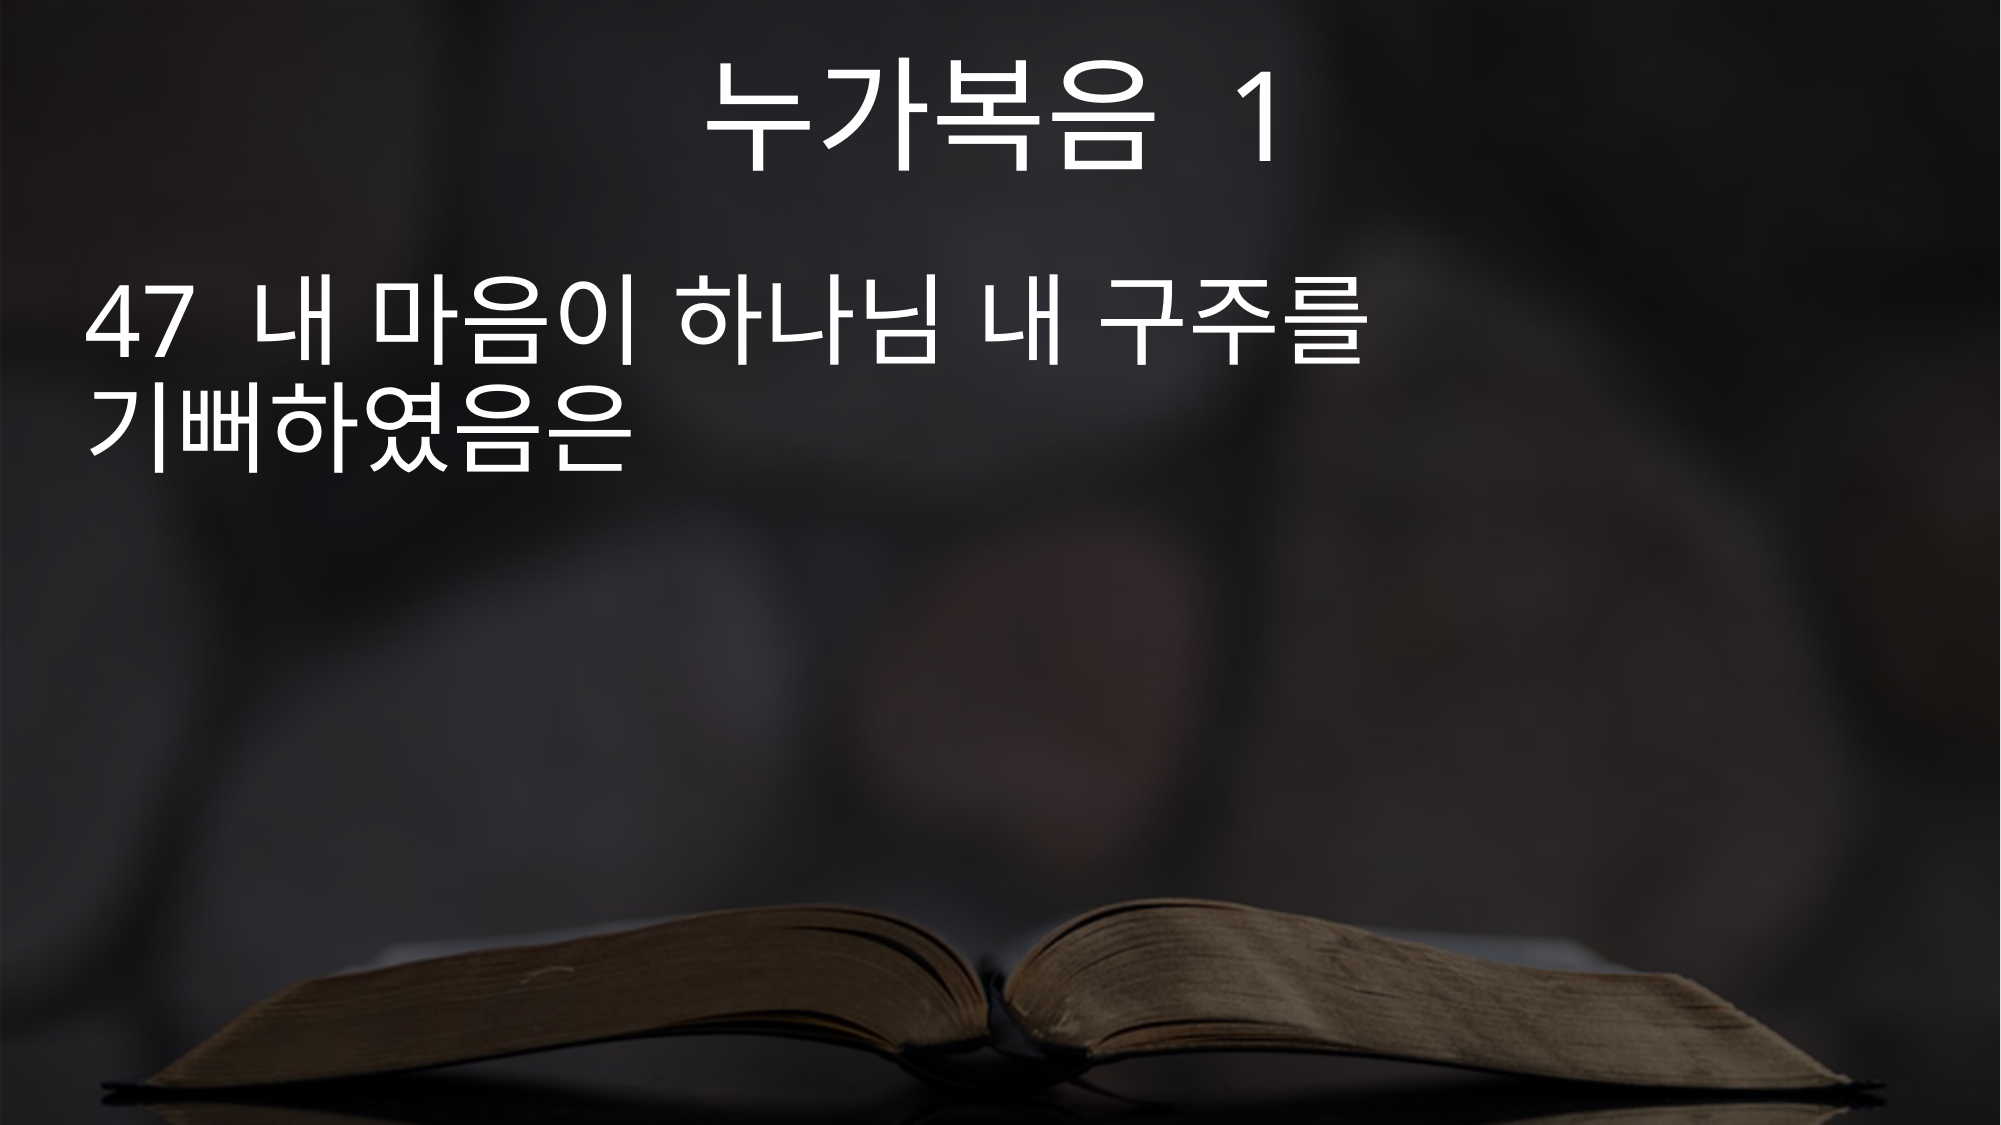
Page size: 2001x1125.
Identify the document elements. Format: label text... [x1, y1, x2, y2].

list 47 내 마음이 하나님 내 구주를 기뻐하였음은 [69, 263, 1953, 423]
footer 누가복음 1 [0, 32, 2000, 192]
picture [0, 0, 2001, 1125]
